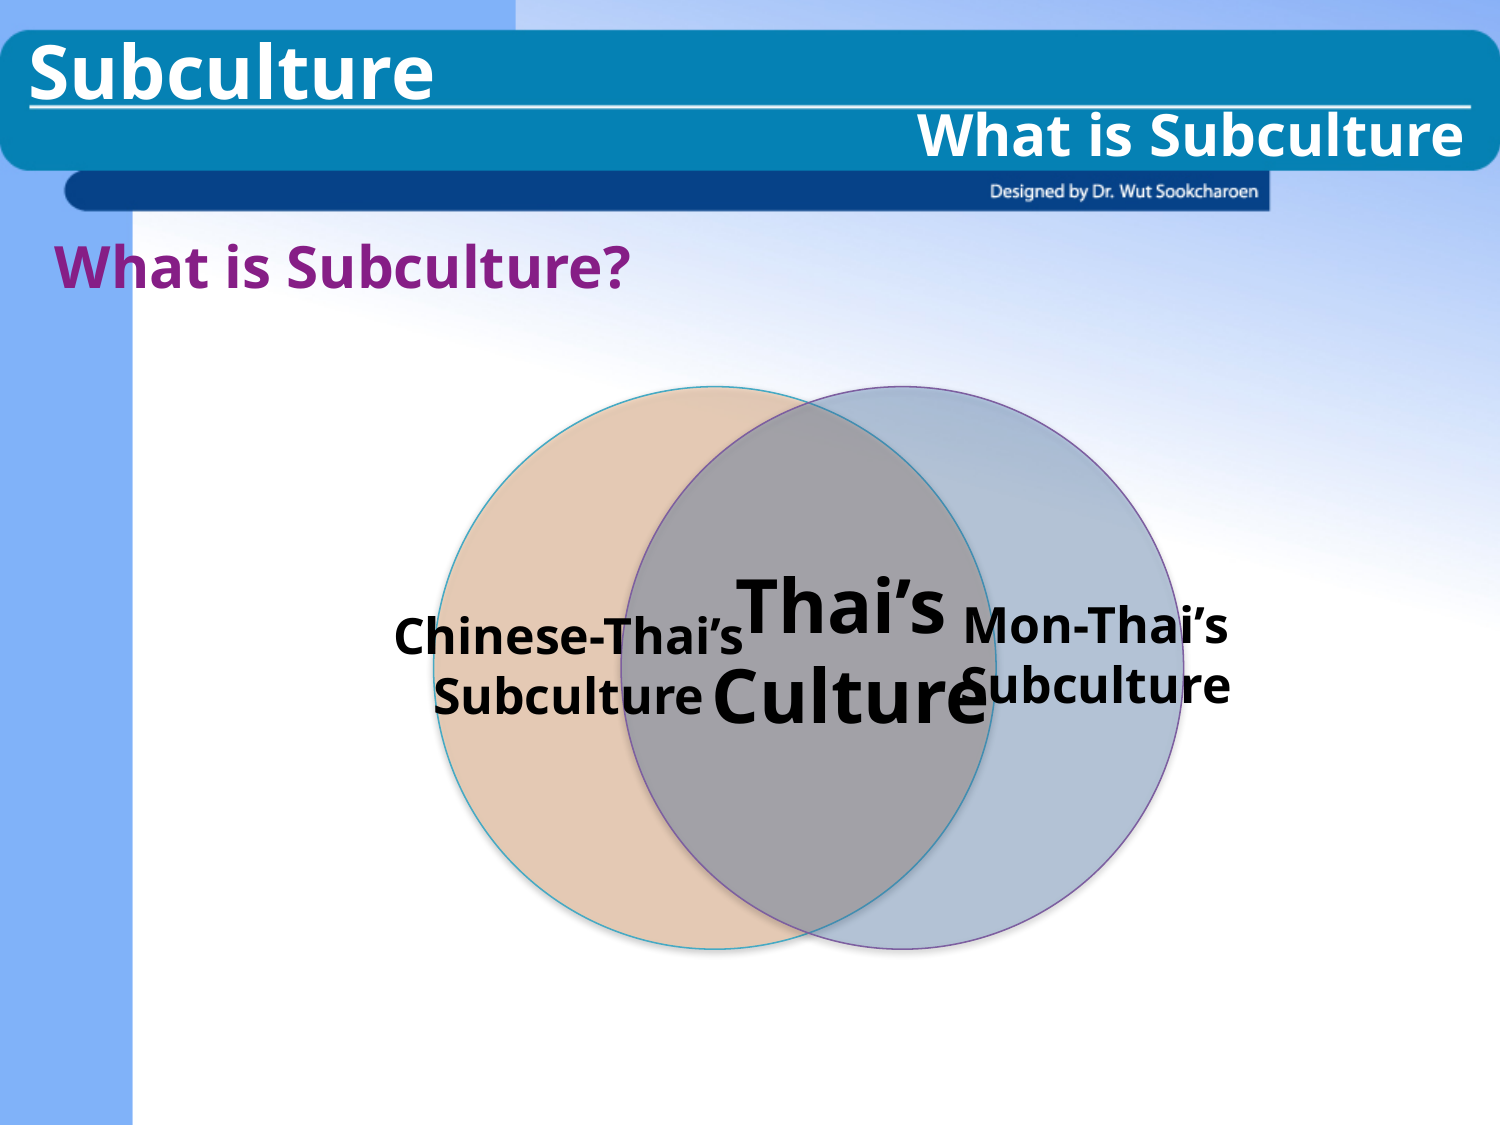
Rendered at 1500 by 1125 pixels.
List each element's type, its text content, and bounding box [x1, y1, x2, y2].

text_box Mon-Thai’s Subculture [1005, 585, 1247, 721]
text_box [629, 385, 1172, 597]
text_box [441, 385, 806, 597]
picture [0, 0, 1500, 54]
text_box Thai’s Culture [696, 550, 1005, 746]
text_box Chinese-Thai’s Subculture [378, 597, 696, 733]
picture [0, 146, 1500, 1125]
text_box What is Subculture? [40, 222, 646, 308]
text_box What is Subculture [37, 108, 1481, 172]
text_box [440, 733, 796, 950]
text_box Subculture [13, 32, 1475, 107]
text_box [627, 721, 1180, 950]
